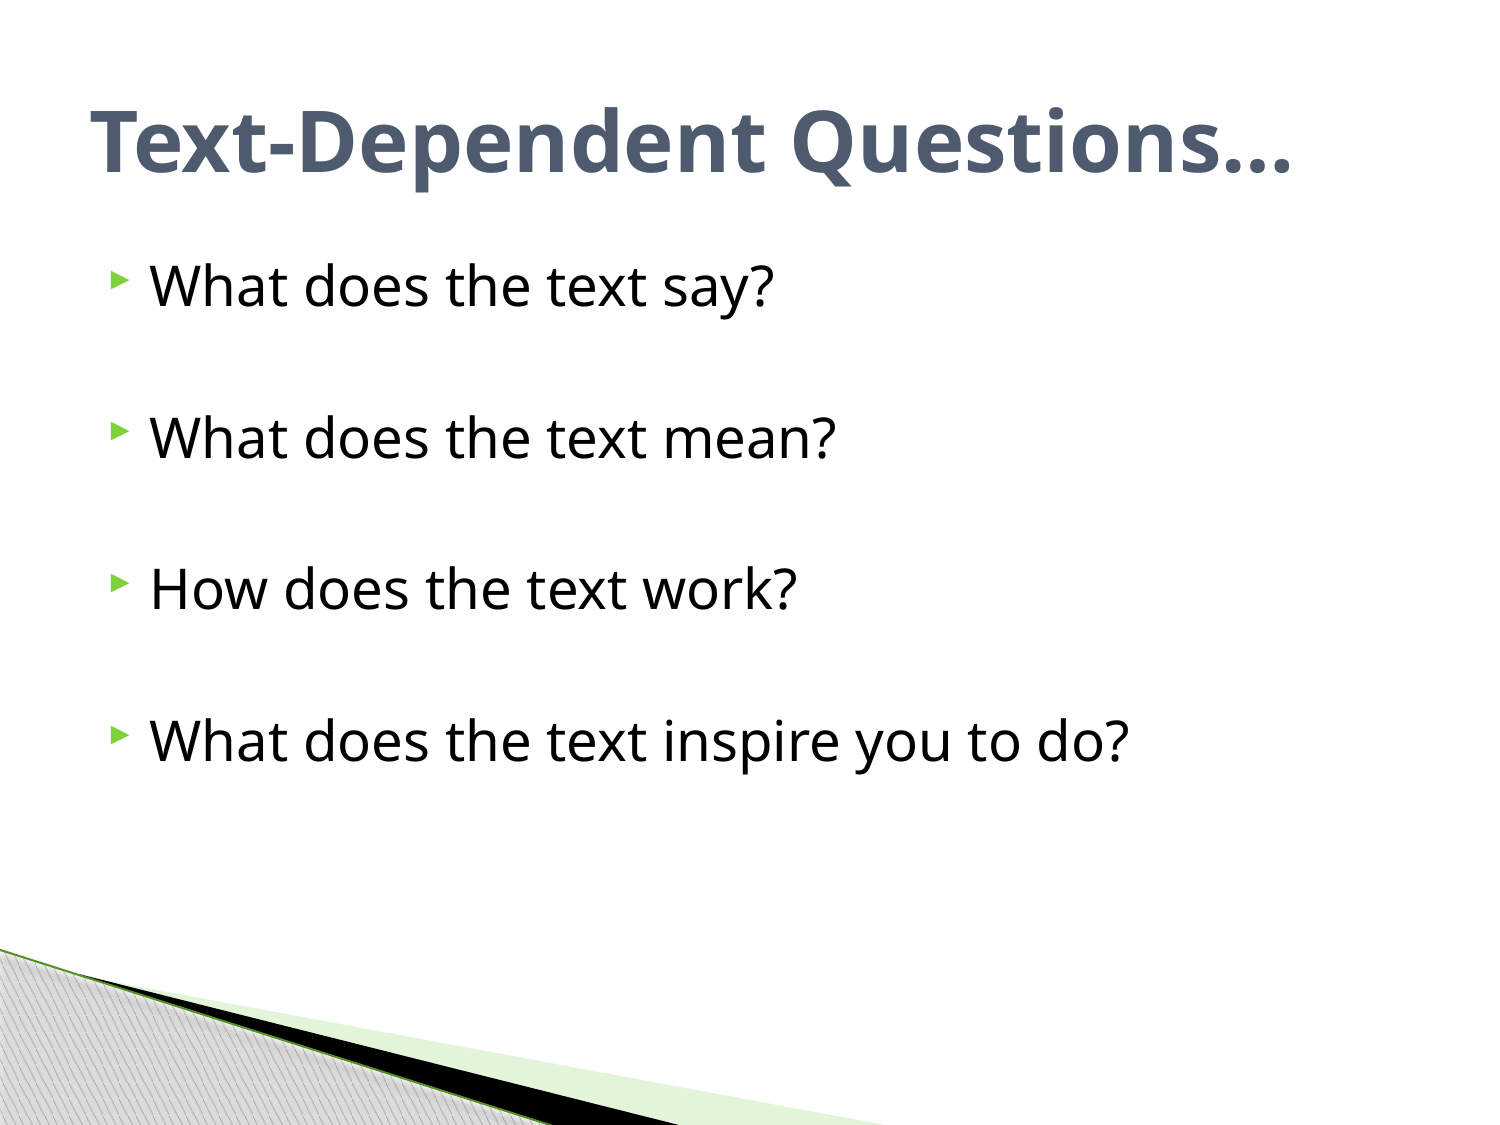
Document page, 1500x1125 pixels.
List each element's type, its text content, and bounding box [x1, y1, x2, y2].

list What does the text say? What does the text mean? How does the text work? What does the text inspire you to do? [75, 243, 1425, 986]
title Text-Dependent Questions… [75, 45, 1425, 233]
